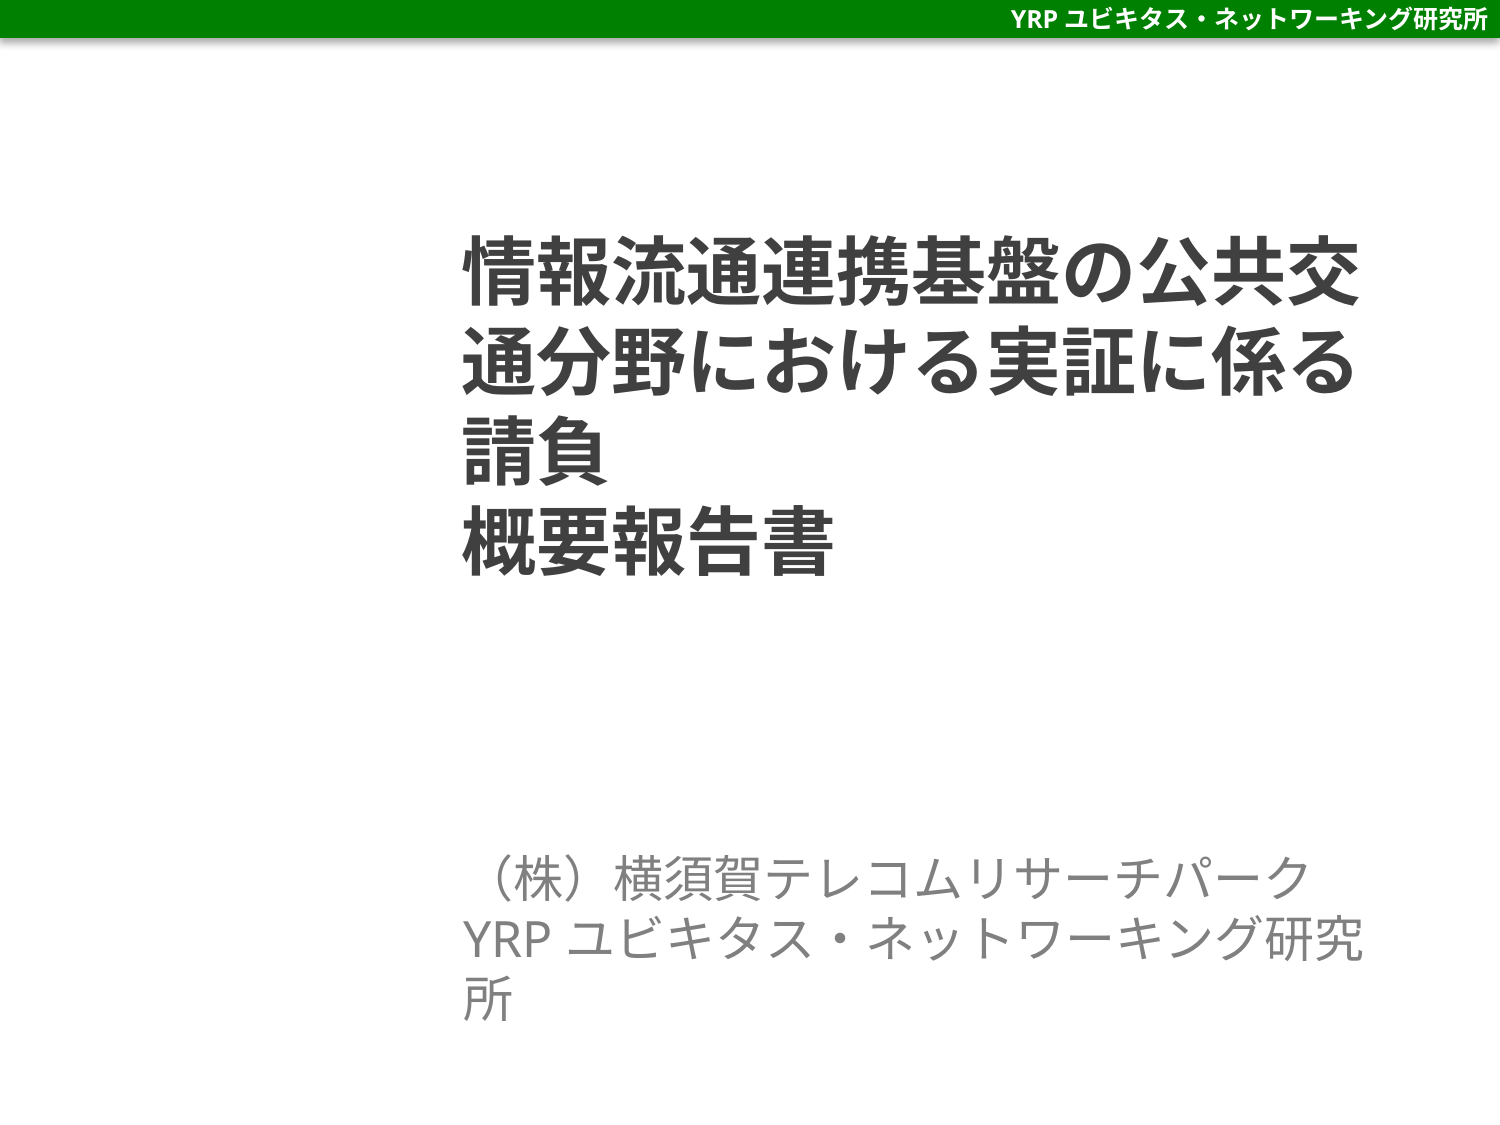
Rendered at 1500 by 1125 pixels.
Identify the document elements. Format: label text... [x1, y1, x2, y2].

title 情報流通連携基盤の公共交通分野における実証に係る請負 概要報告書 [449, 214, 1414, 591]
subtitle （株）横須賀テレコムリサーチパーク YRPユビキタス・ネットワーキング研究所 [452, 841, 1426, 975]
